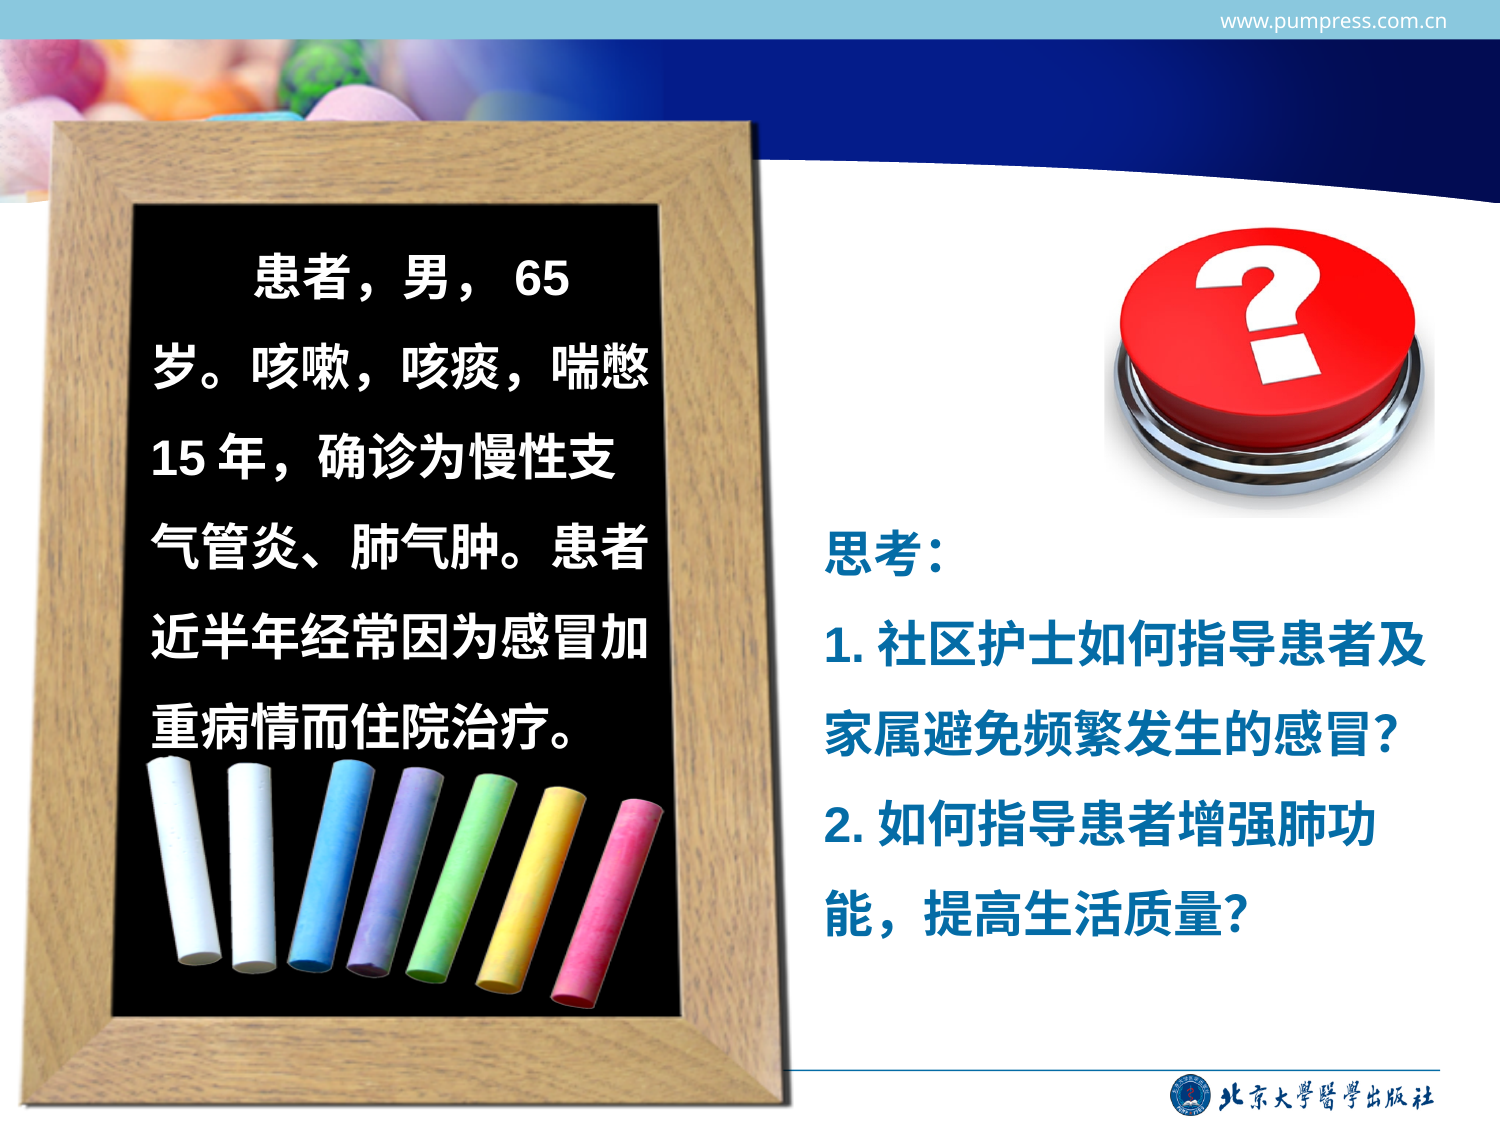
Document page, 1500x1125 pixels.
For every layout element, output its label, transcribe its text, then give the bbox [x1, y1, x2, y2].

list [1104, 219, 1435, 518]
picture [0, 40, 1500, 1125]
picture [1170, 1074, 1436, 1118]
text_box 思考： 1.社区护士如何指导患者及家属避免频繁发生的感冒？ 2.如何指导患者增强肺功能，提高生活质量？ [814, 484, 1447, 950]
slide_number www.pumpress.com.cn [1024, 0, 1463, 38]
